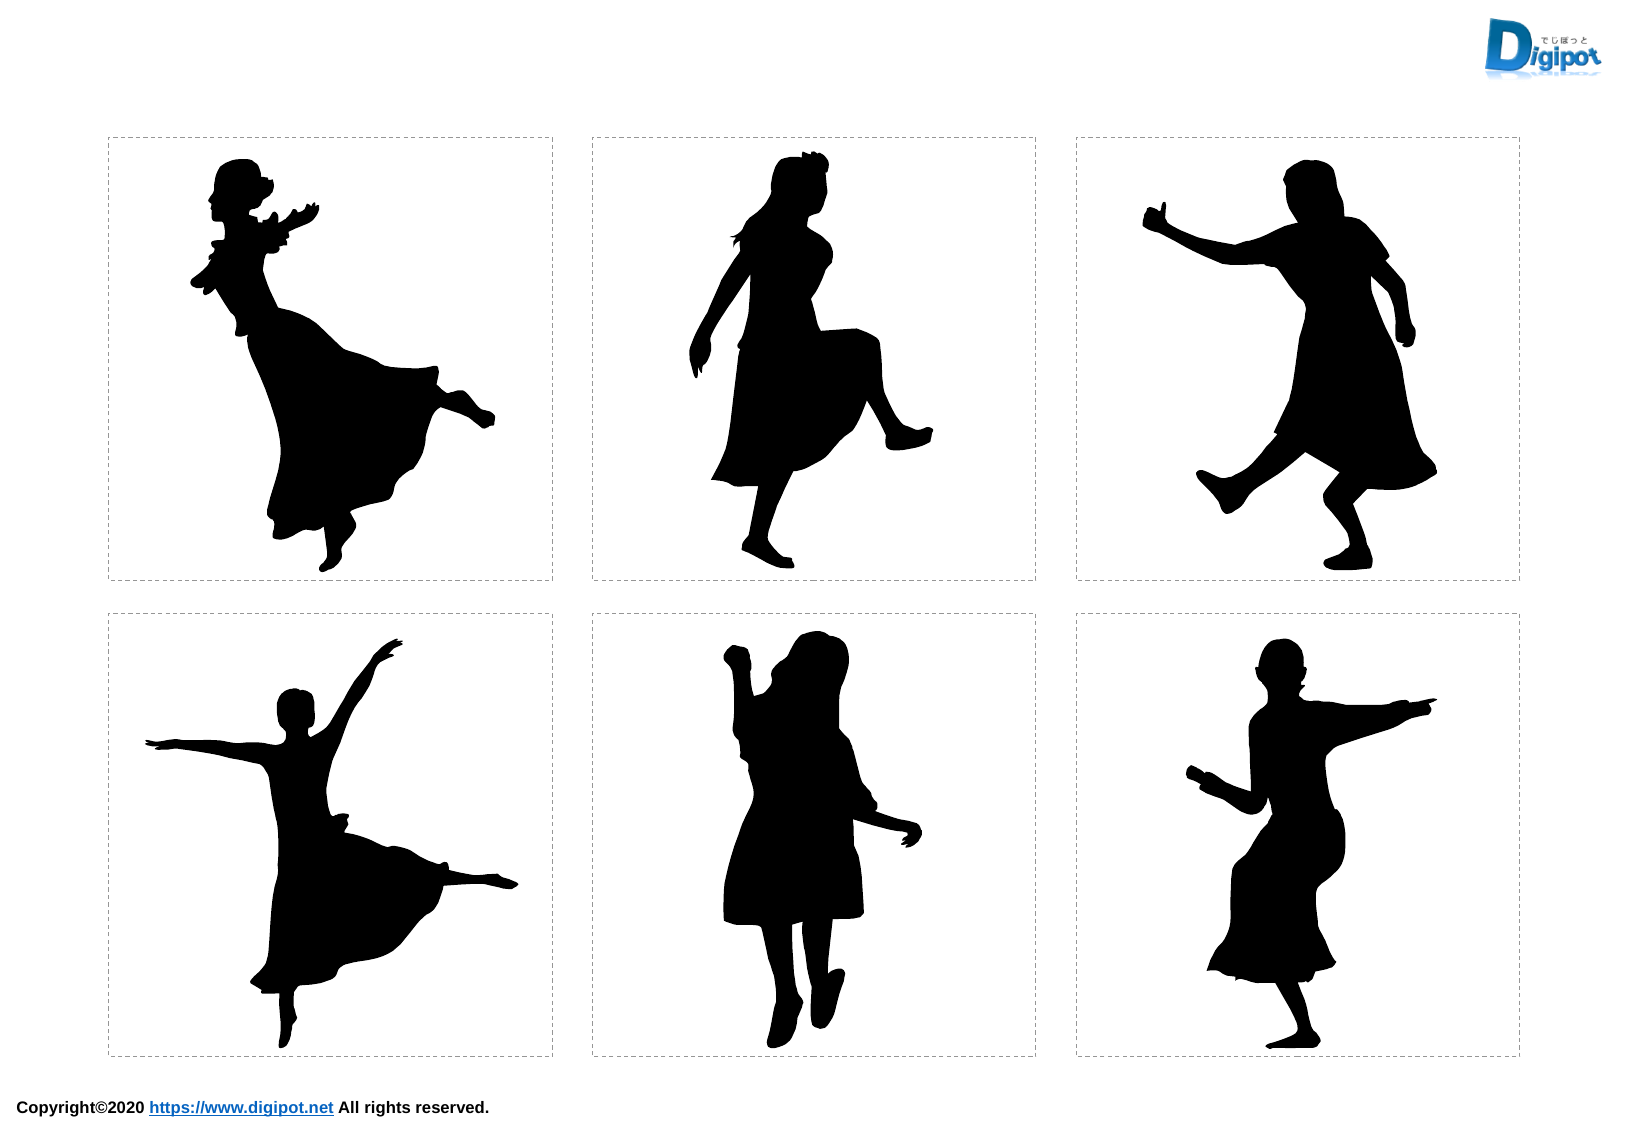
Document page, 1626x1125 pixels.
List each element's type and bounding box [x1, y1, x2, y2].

text_box [190, 159, 496, 573]
text_box [1142, 159, 1438, 571]
picture [1485, 18, 1602, 82]
text_box [144, 638, 519, 1049]
text_box [689, 151, 934, 569]
text_box [723, 631, 922, 1049]
text_box [1185, 638, 1438, 1049]
